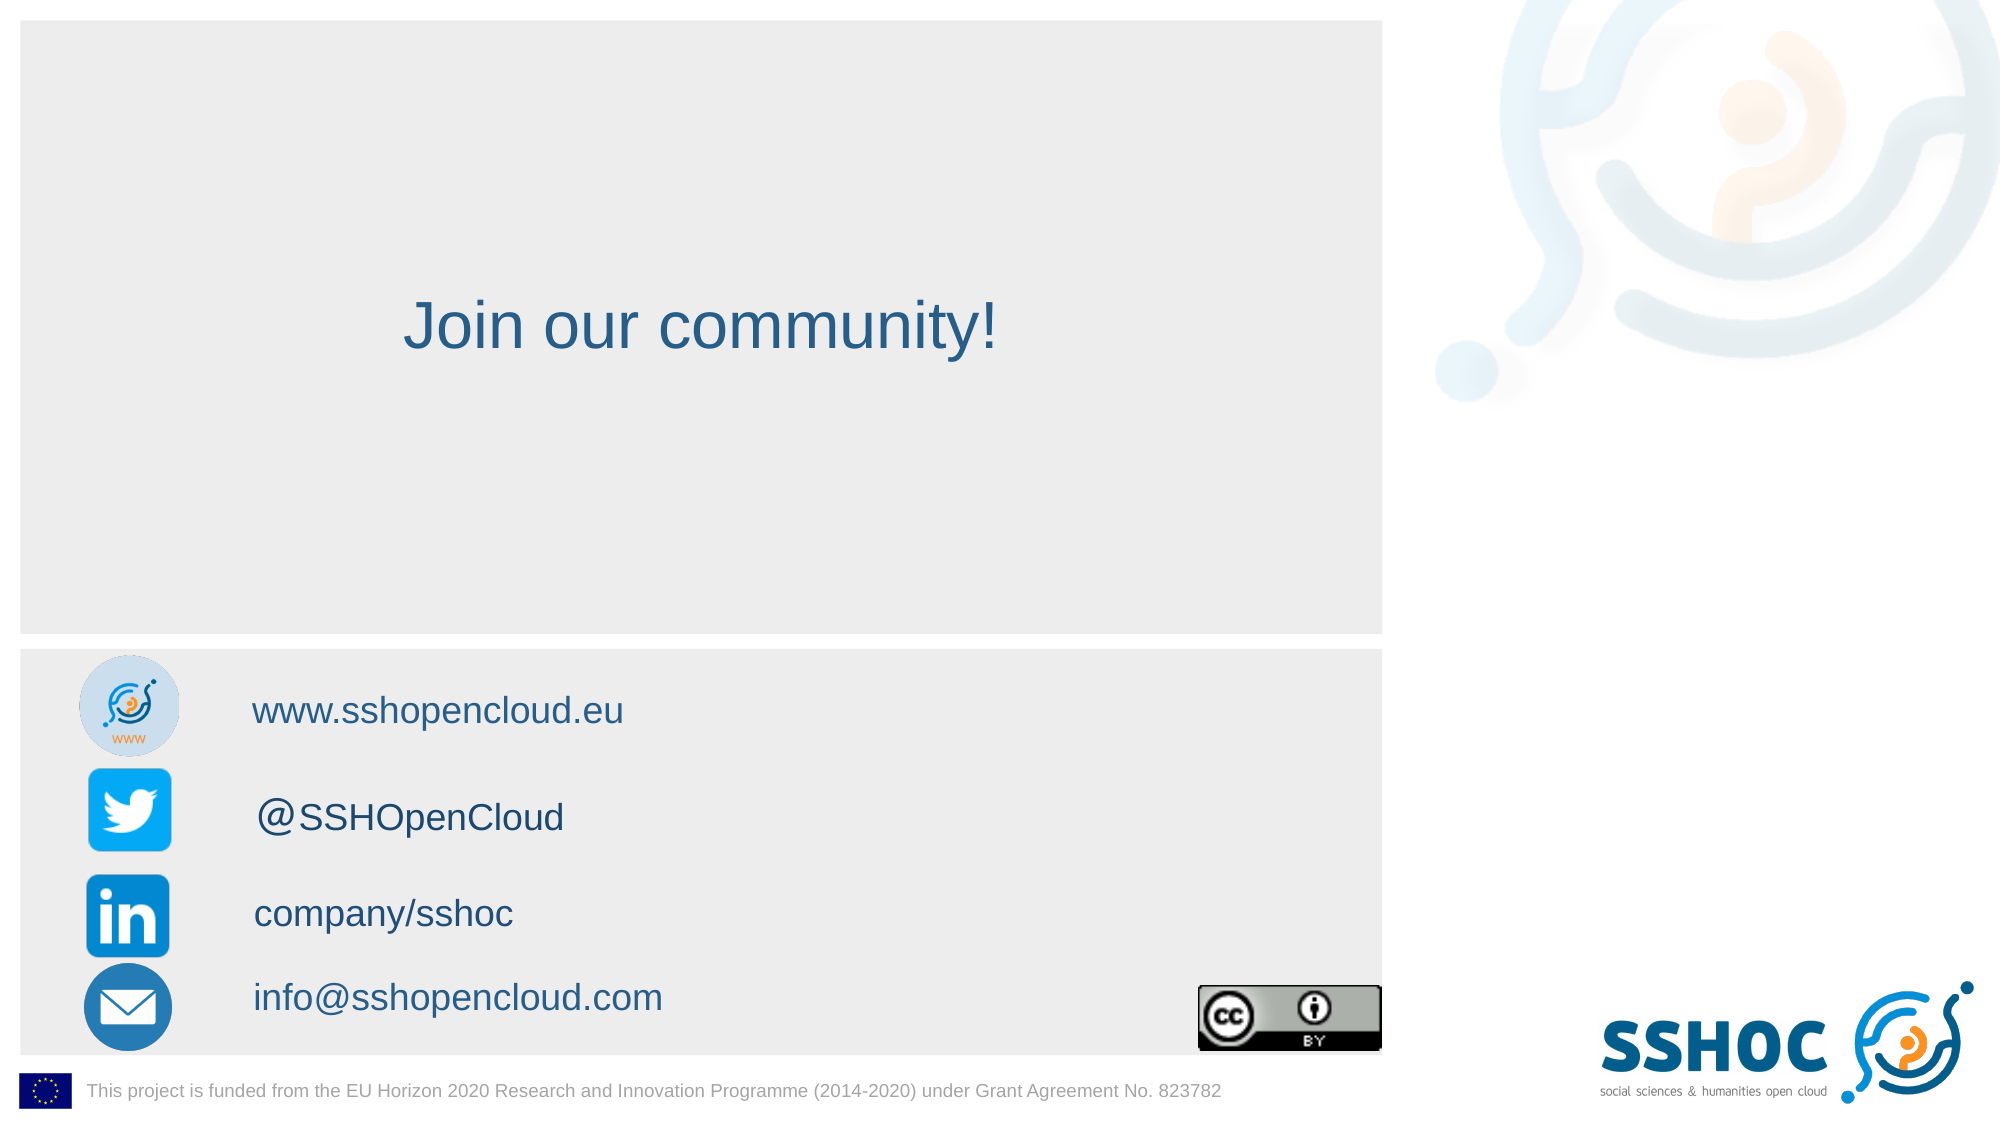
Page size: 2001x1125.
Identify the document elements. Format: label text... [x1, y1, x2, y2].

text_box www.sshopencloud.eu [237, 678, 776, 740]
picture [1597, 965, 2001, 1118]
text_box info@sshopencloud.com [238, 964, 777, 1026]
picture [19, 1073, 72, 1109]
title Join our community! [20, 20, 1383, 635]
text_box company/sshoc [238, 881, 629, 943]
picture [1198, 985, 1383, 1051]
text_box [20, 648, 1383, 1056]
text_box @SSHOpenCloud [238, 772, 629, 849]
picture [73, 654, 185, 1051]
